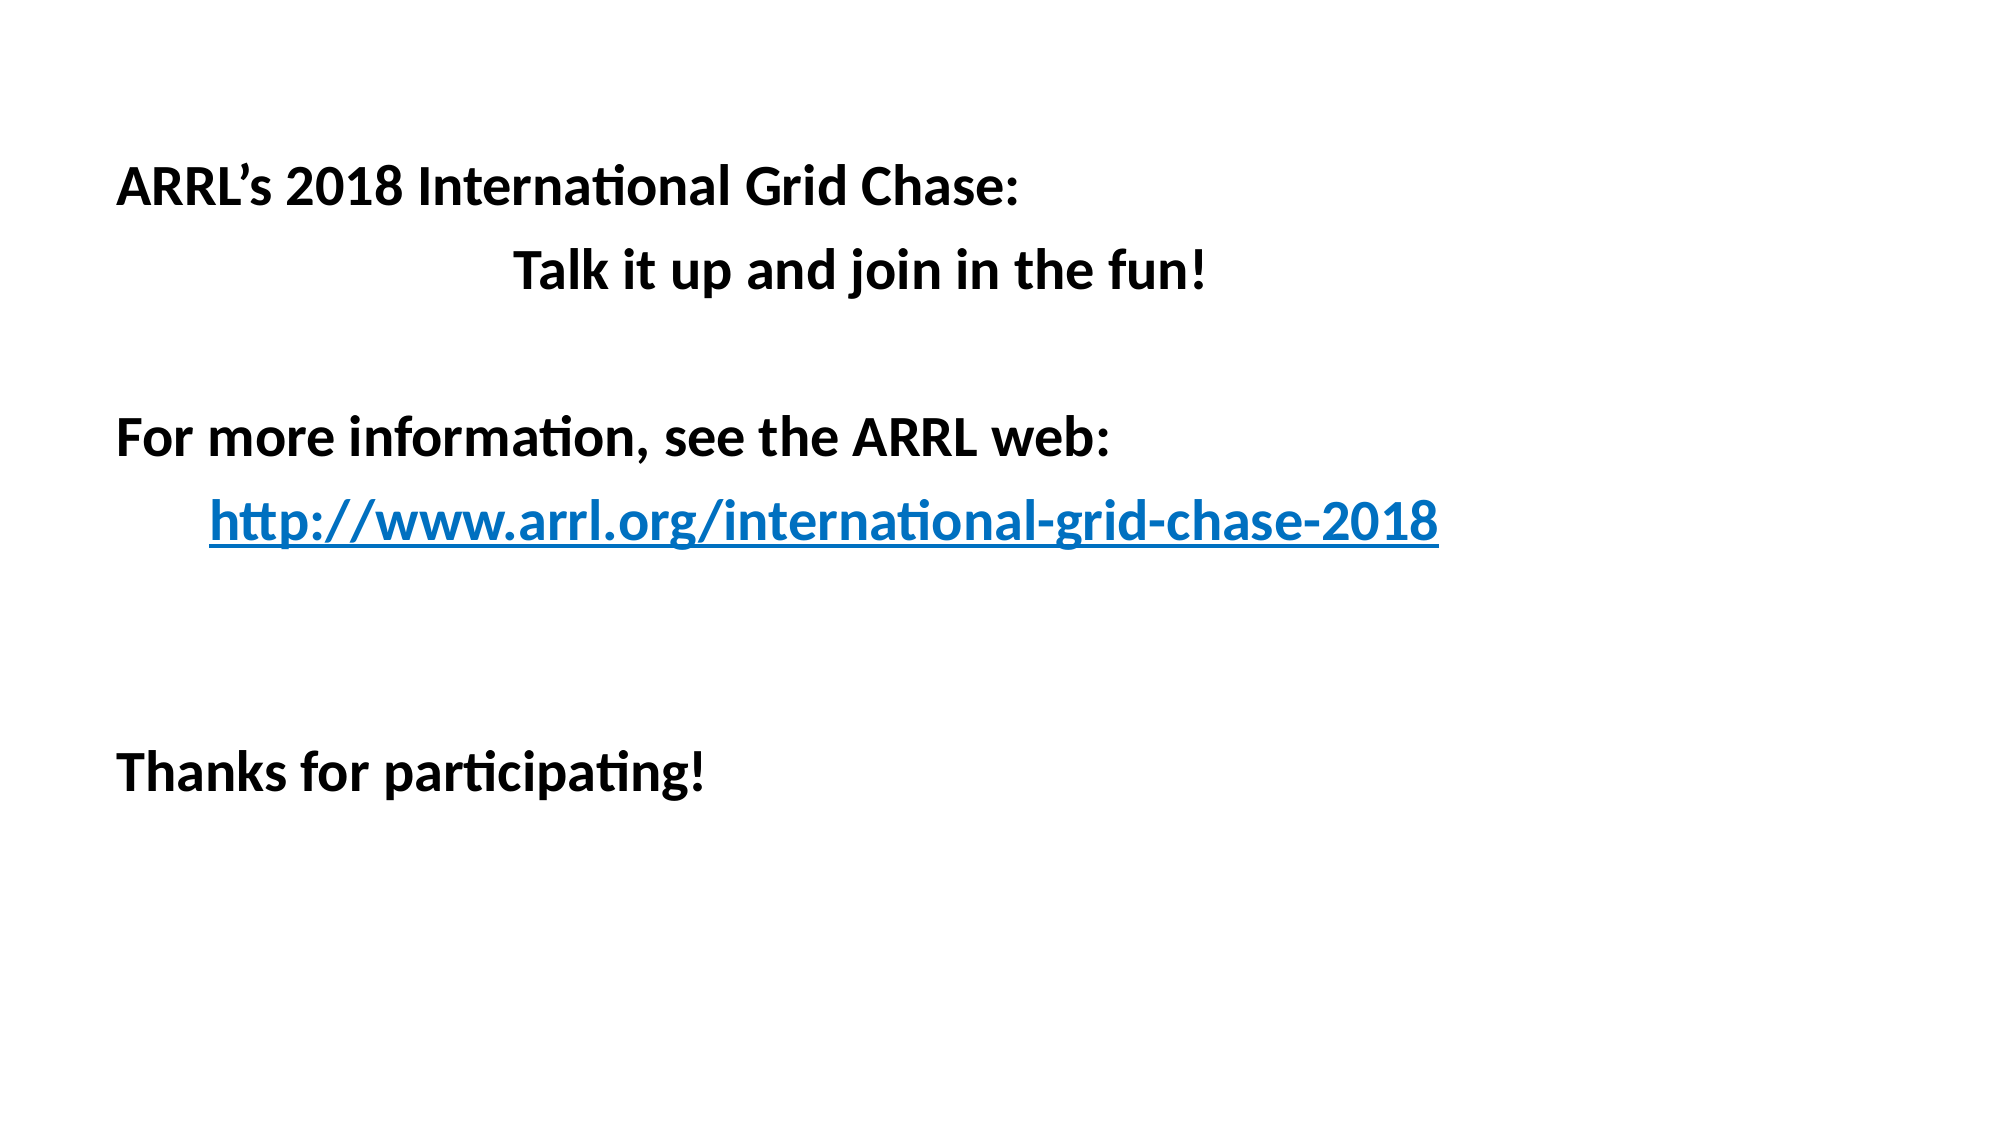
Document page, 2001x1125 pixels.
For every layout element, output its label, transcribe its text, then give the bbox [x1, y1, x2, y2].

list ARRL’s 2018 International Grid Chase: Talk it up and join in the fun! For more information, see the ARRL web: http://www.arrl.org/international-grid-chase-2018 Thanks for participating! [101, 77, 1688, 1028]
